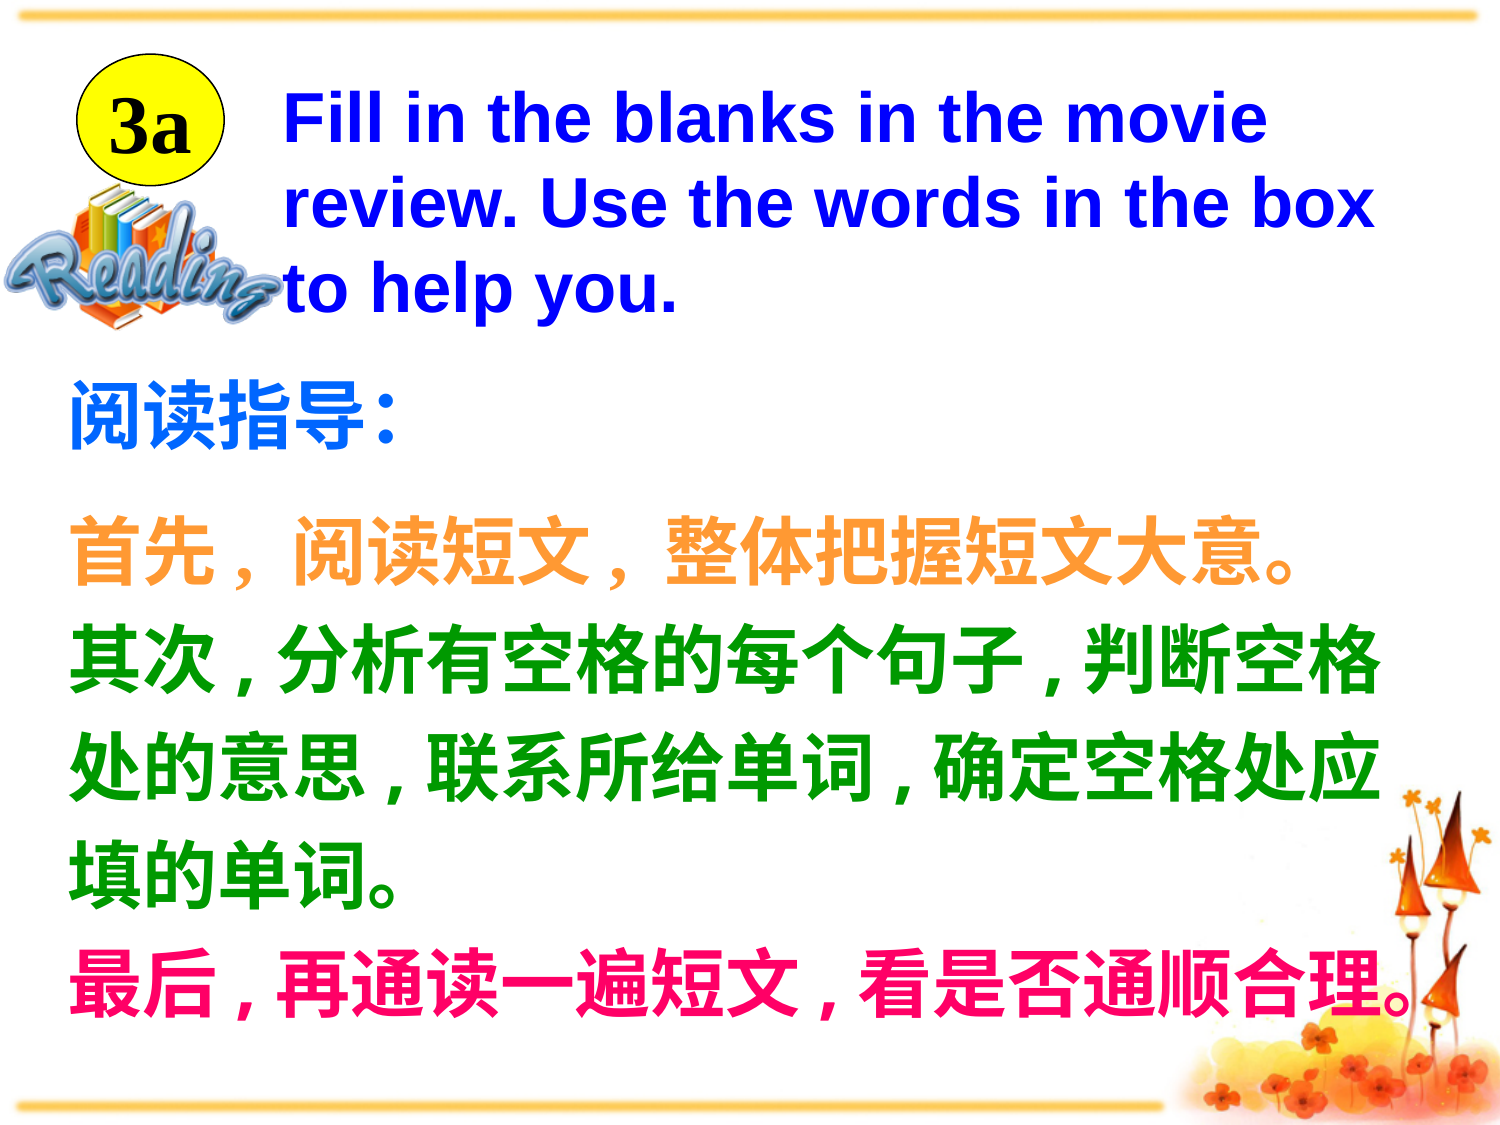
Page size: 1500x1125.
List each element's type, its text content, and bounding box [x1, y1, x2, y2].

text_box 阅读指导： [53, 361, 461, 466]
picture [0, 0, 1500, 1125]
text_box Fill in the blanks in the movie review. Use the words in the box to help you. [268, 84, 1438, 314]
text_box 3a [76, 54, 225, 170]
text_box 首先, 阅读短文, 整体把握短文大意。 其次,分析有空格的每个句子,判断空格处的意思,联系所给单词,确定空格处应填的单词。 最后,再通读一遍短文,看是否通顺合理。 [53, 479, 1465, 1034]
